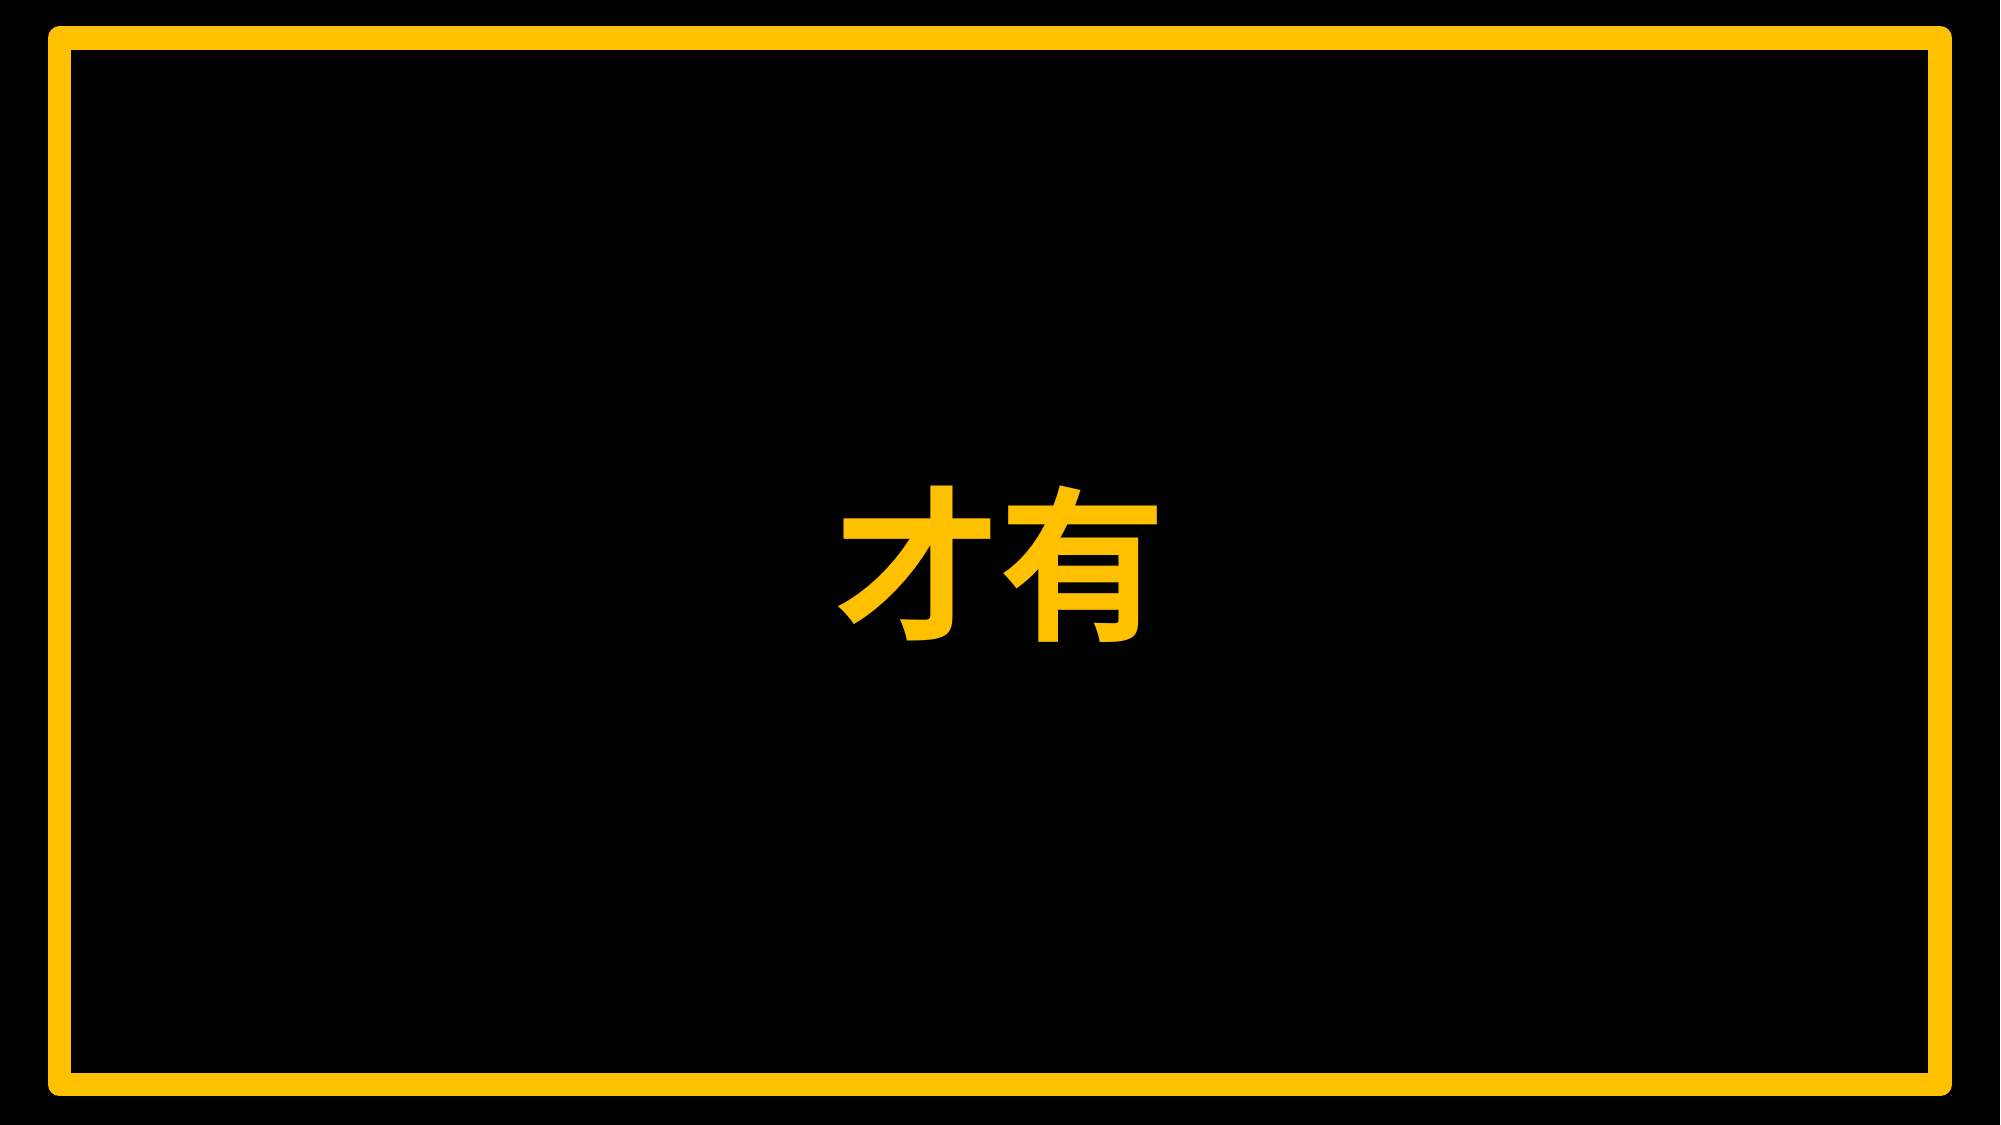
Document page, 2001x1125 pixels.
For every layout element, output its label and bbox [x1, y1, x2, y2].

text_box [59, 37, 1941, 1086]
